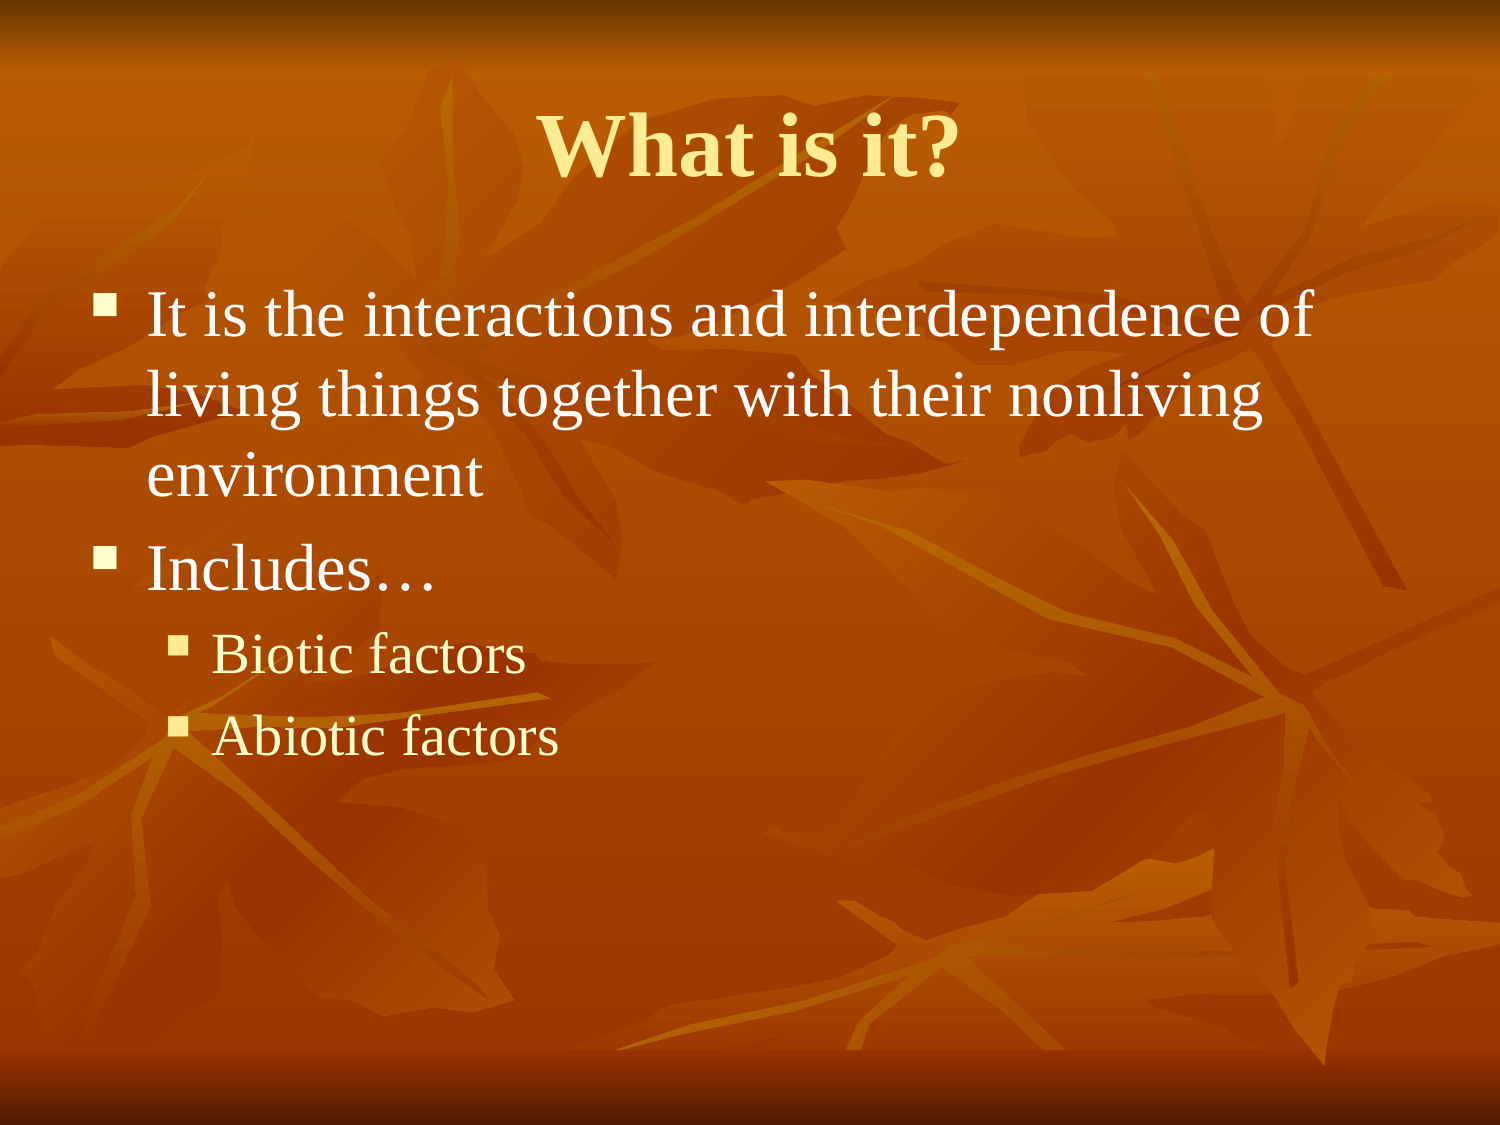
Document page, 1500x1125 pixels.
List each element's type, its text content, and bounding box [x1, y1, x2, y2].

list It is the interactions and interdependence of living things together with their nonliving environment Includes… Biotic factors Abiotic factors [74, 262, 1426, 1006]
title What is it? [74, 45, 1426, 234]
